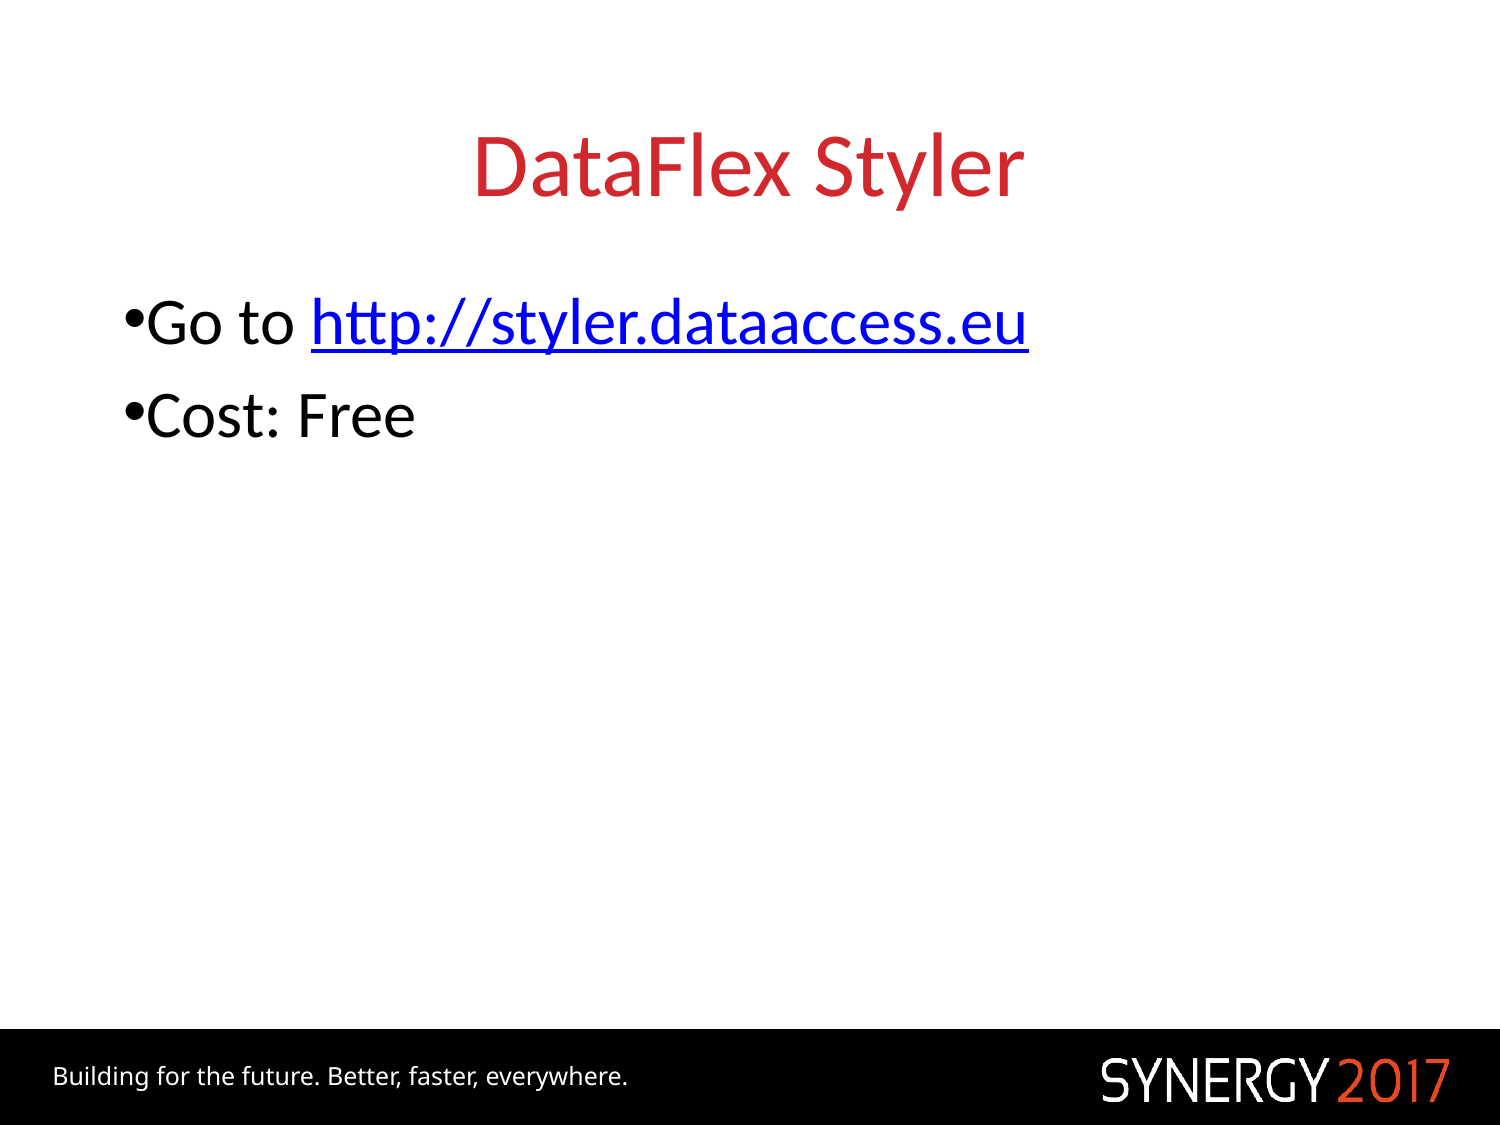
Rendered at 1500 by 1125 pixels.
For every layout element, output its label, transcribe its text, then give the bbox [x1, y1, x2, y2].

title DataFlex Styler [75, 66, 1425, 254]
picture [1087, 1042, 1463, 1118]
list Go to http://styler.dataaccess.eu Cost: Free [75, 262, 1425, 1005]
